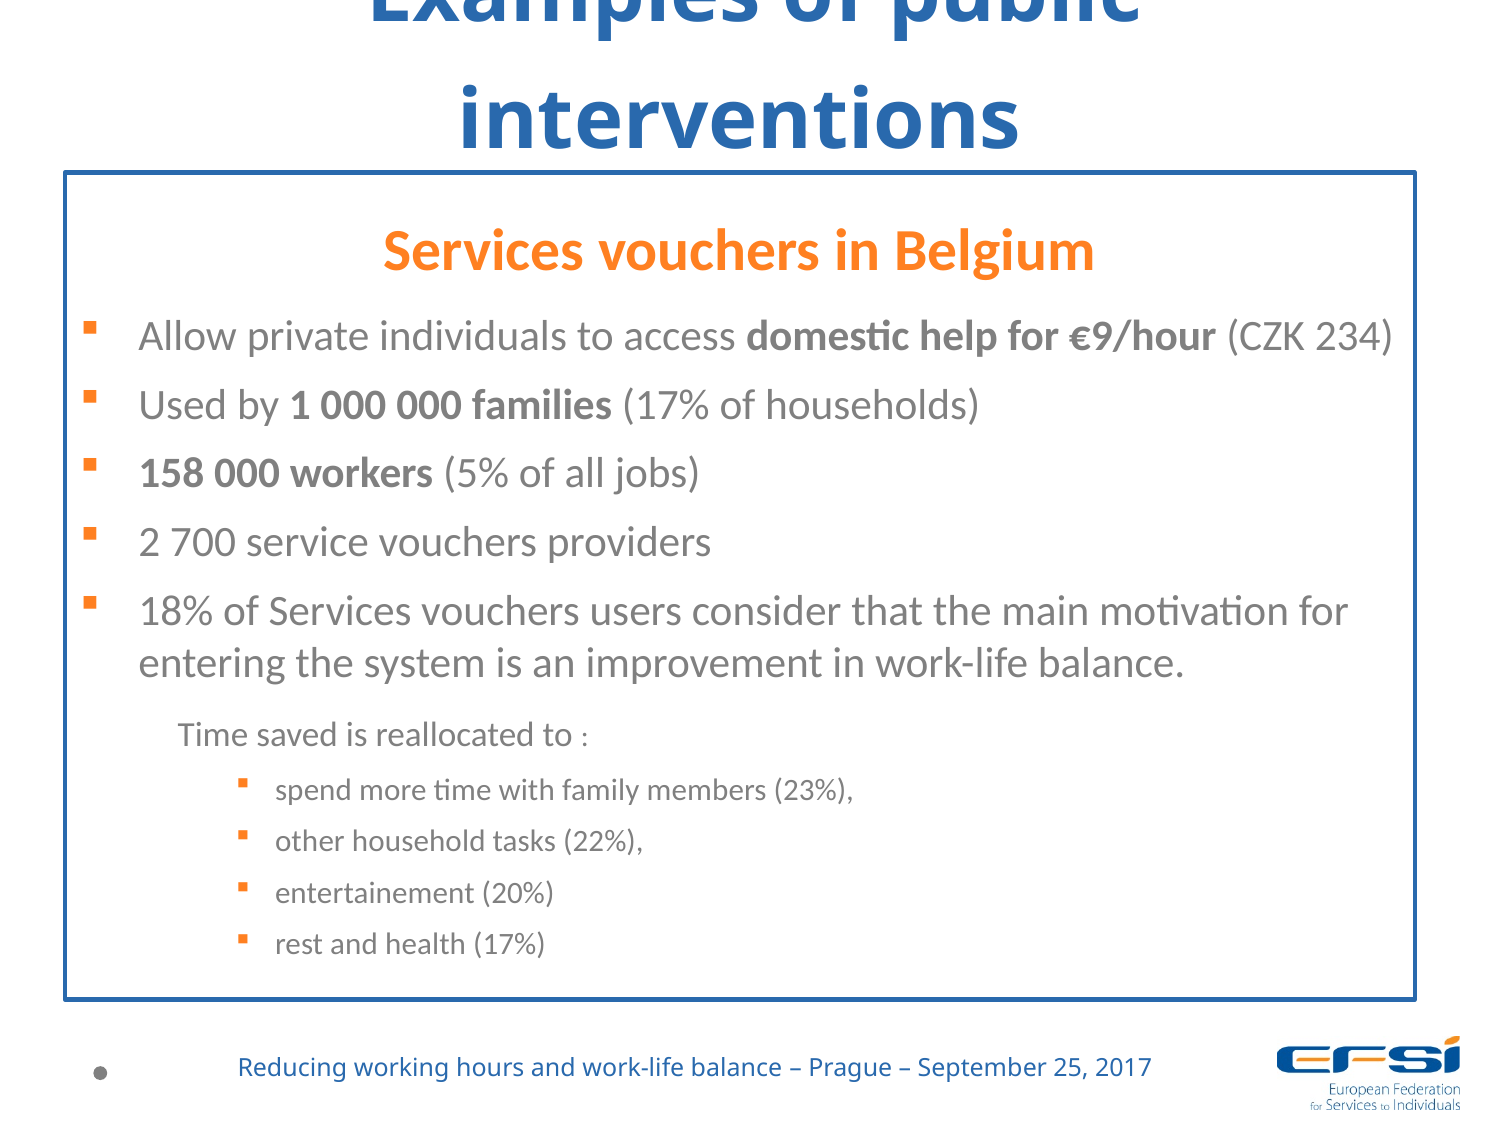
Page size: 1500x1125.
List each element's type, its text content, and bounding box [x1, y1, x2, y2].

title Examples of public interventions [64, 0, 1415, 170]
picture [1277, 1036, 1460, 1111]
text_box Reducing working hours and work-life balance – Prague – September 25, 2017 [64, 1036, 1275, 1097]
list Services vouchers in Belgium Allow private individuals to access domestic help for €9/hour (CZK 234) Used by 1 000 000 families (17% of households) 158 000 workers (5% of all jobs) 2 700 service vouchers providers 18% of Services vouchers users consider that the main motivation for entering the system is an improvement in work-life balance. Time saved is reallocated to : spend more time with family members (23%), other household tasks (22%), entertainement (20%) rest and health (17%) [63, 170, 1417, 1002]
